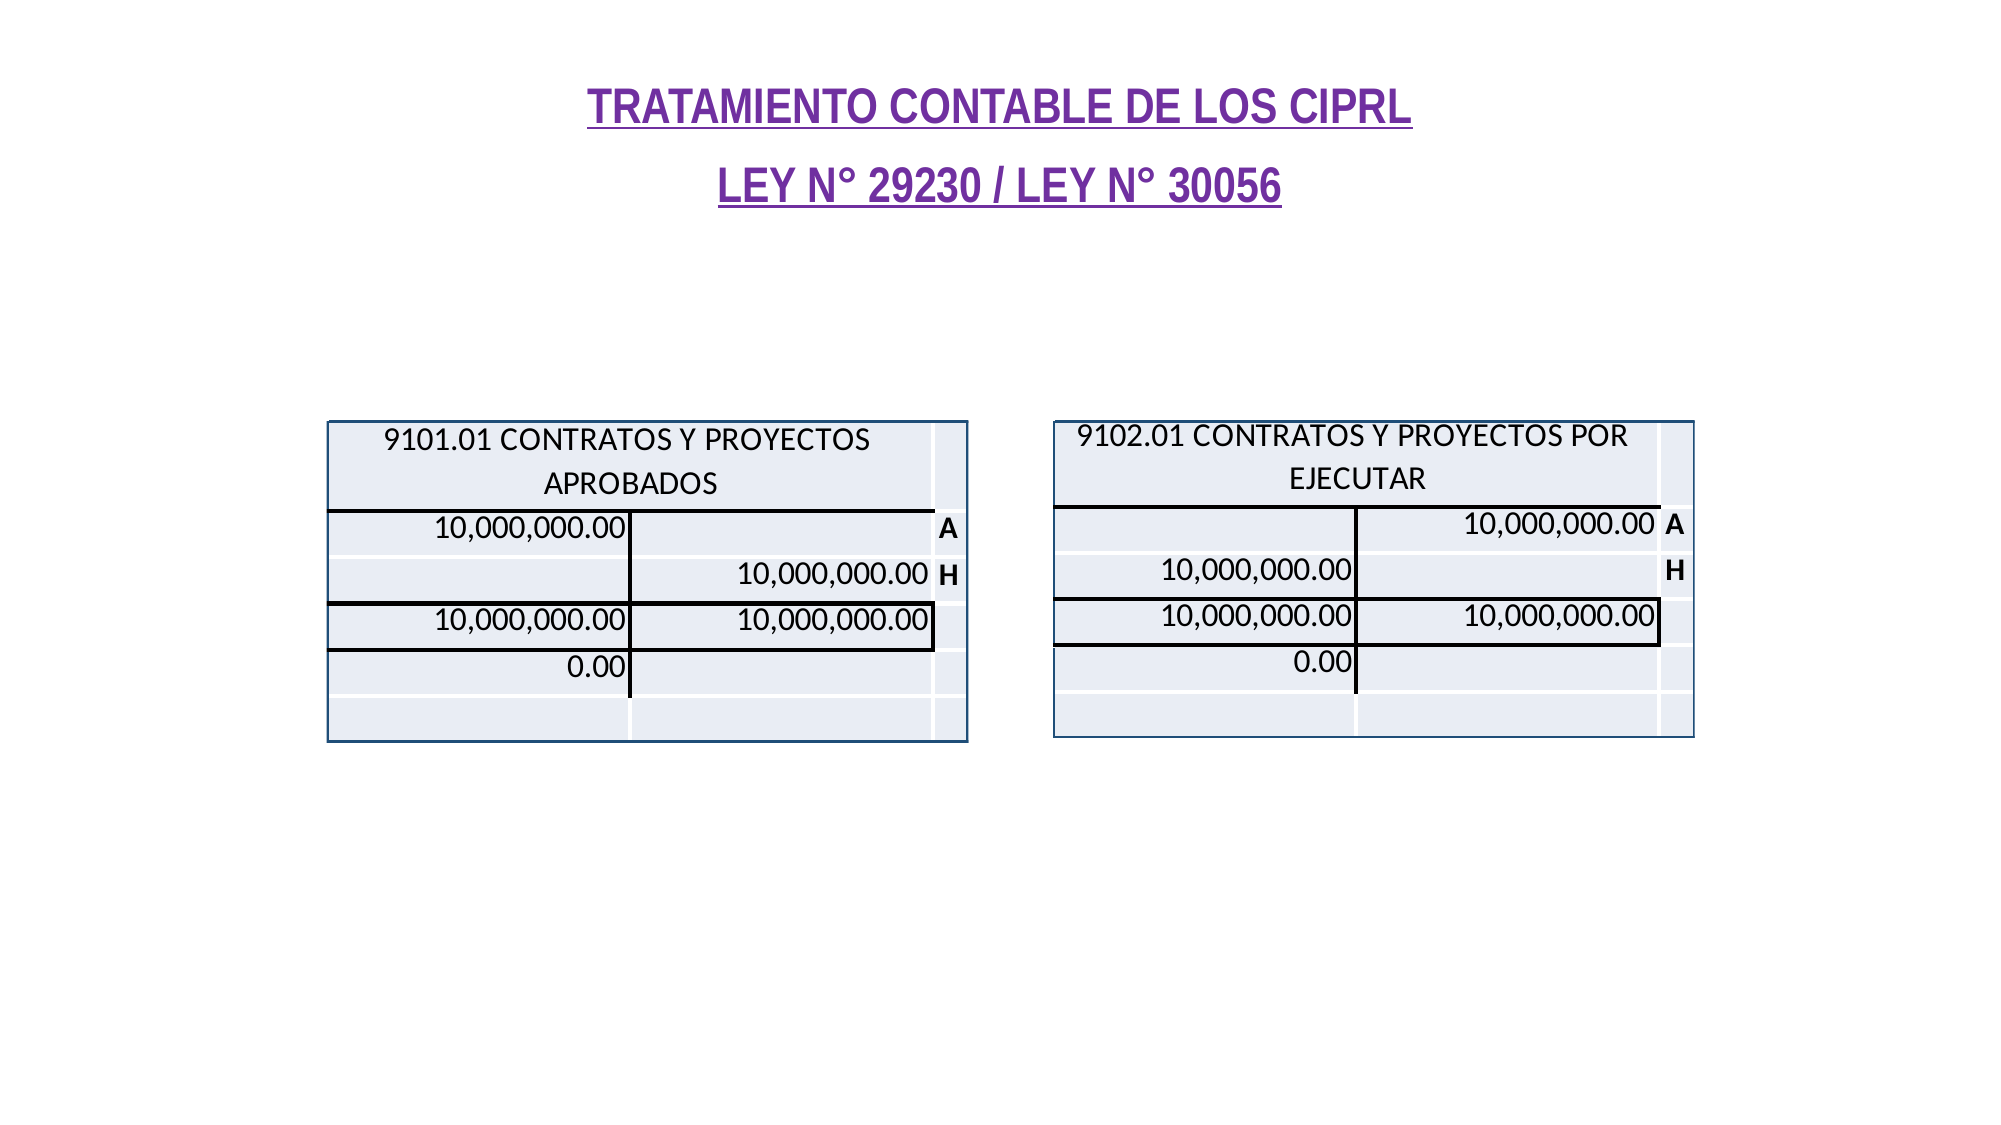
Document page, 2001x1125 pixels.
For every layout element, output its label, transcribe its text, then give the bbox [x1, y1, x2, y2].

text_box TRATAMIENTO CONTABLE DE LOS CIPRL LEY N° 29230 / LEY N° 30056 [409, 66, 1591, 220]
picture [326, 420, 971, 745]
picture [1053, 420, 1697, 740]
